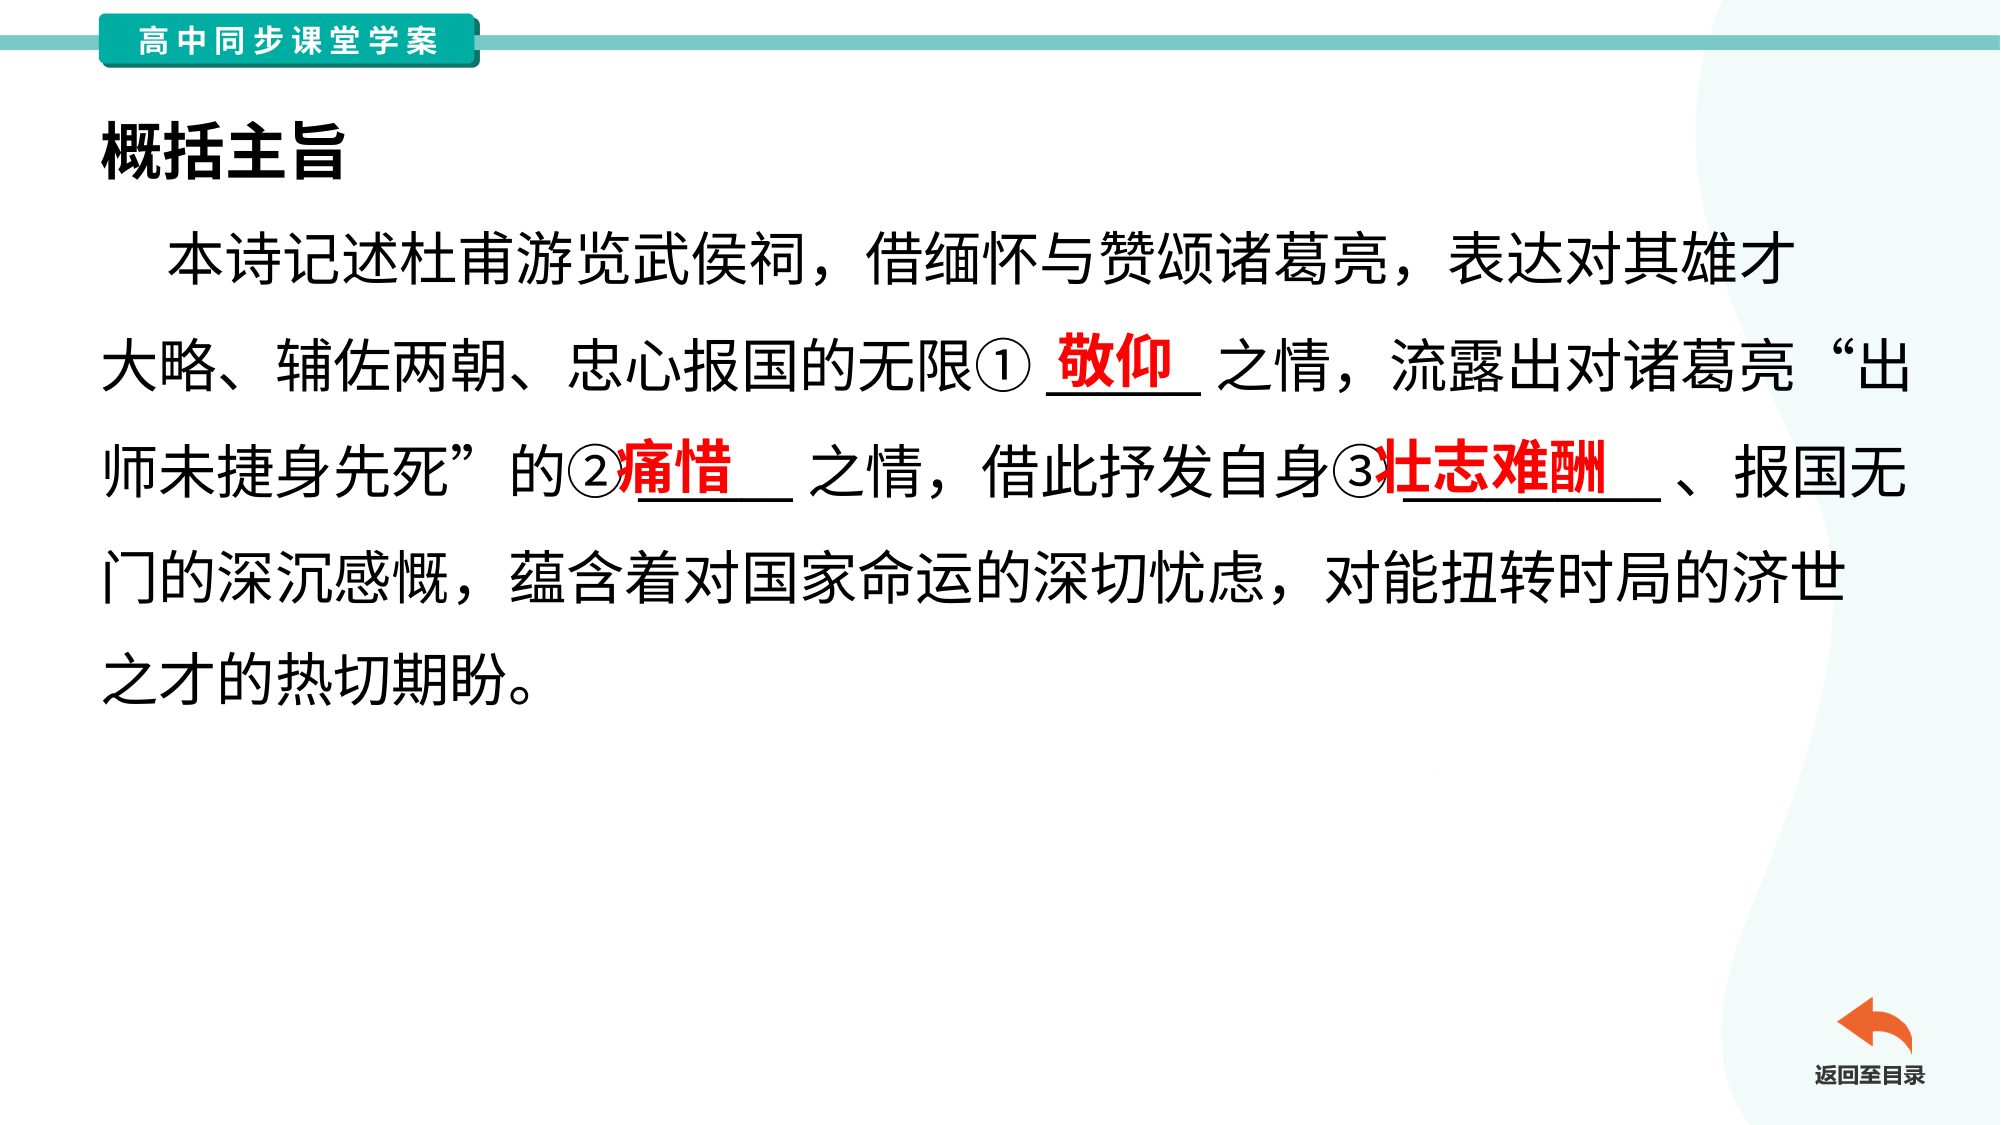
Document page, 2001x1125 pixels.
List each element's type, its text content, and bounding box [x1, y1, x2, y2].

text_box 概括主旨 [100, 76, 1899, 186]
text_box 敬仰 [1035, 287, 1196, 382]
text_box 本诗记述杜甫游览武侯祠，借缅怀与赞颂诸葛亮，表达对其雄才 大略、辅佐两朝、忠心报国的无限①______之情，流露出对诸葛亮“出 师未捷身先死”的②______之情，借此抒发自身③__________、报国无 门的深沉感慨，蕴含着对国家命运的深切忧虑，对能扭转时局的济世 之才的热切期盼。 [100, 186, 1899, 702]
text_box 壮志难酬 [1352, 393, 1630, 488]
picture [0, 0, 2000, 1125]
text_box 痛惜 [594, 393, 755, 488]
